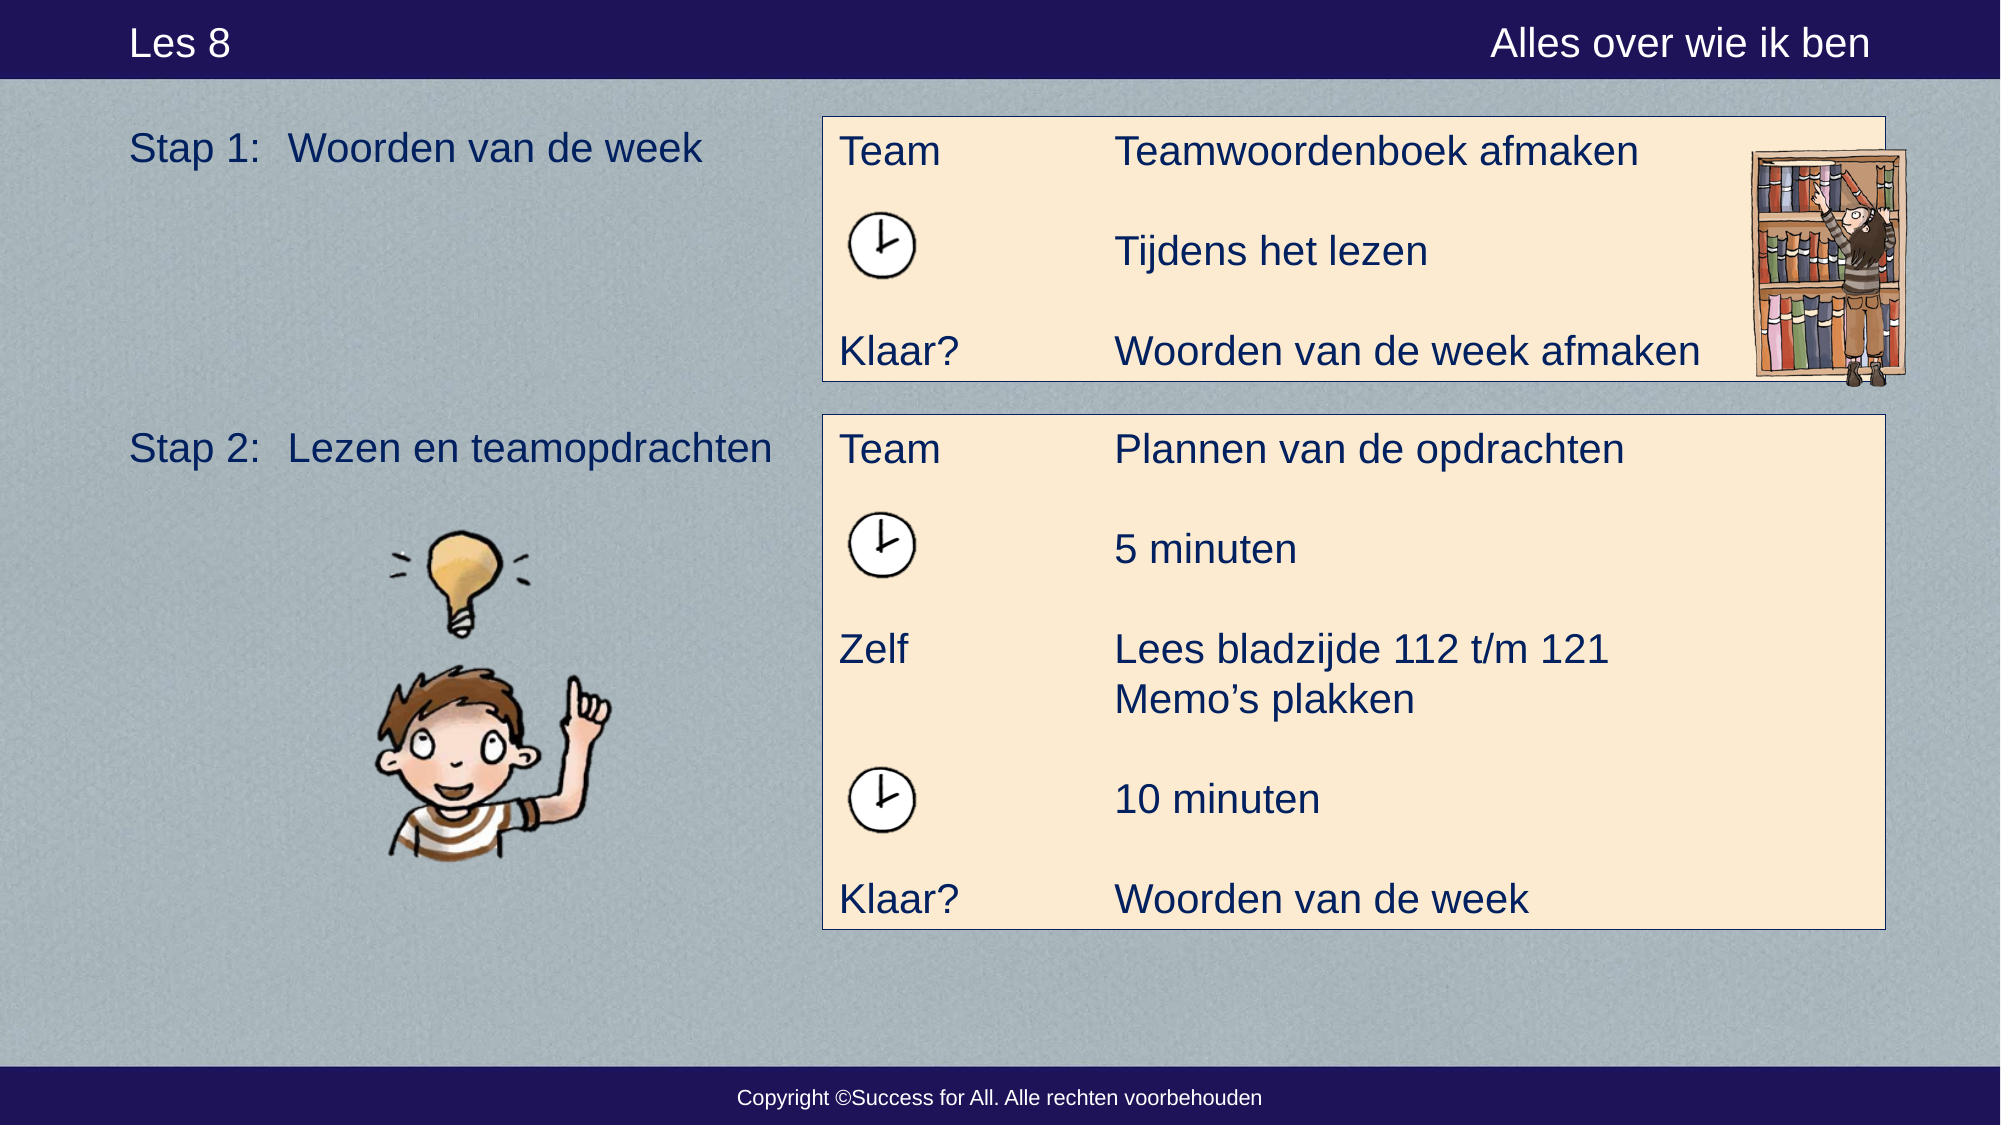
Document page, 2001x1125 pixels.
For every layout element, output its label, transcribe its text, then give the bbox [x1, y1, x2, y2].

text_box Team Plannen van de opdrachten 5 minuten Zelf Lees bladzijde 112 t/m 121 Memo’s plakken 10 minuten Klaar? Woorden van de week [822, 414, 1886, 930]
text_box Les 8 [114, 8, 354, 73]
text_box Stap 1: Woorden van de week Stap 2: Lezen en teamopdrachten [114, 113, 907, 529]
text_box Alles over wie ik ben [999, 8, 1886, 73]
text_box Copyright ©Success for All. Alle rechten voorbehouden [0, 1076, 2000, 1125]
picture [0, 0, 2001, 1125]
text_box Team Teamwoordenboek afmaken Tijdens het lezen Klaar? Woorden van de week afmaken [822, 116, 1886, 382]
